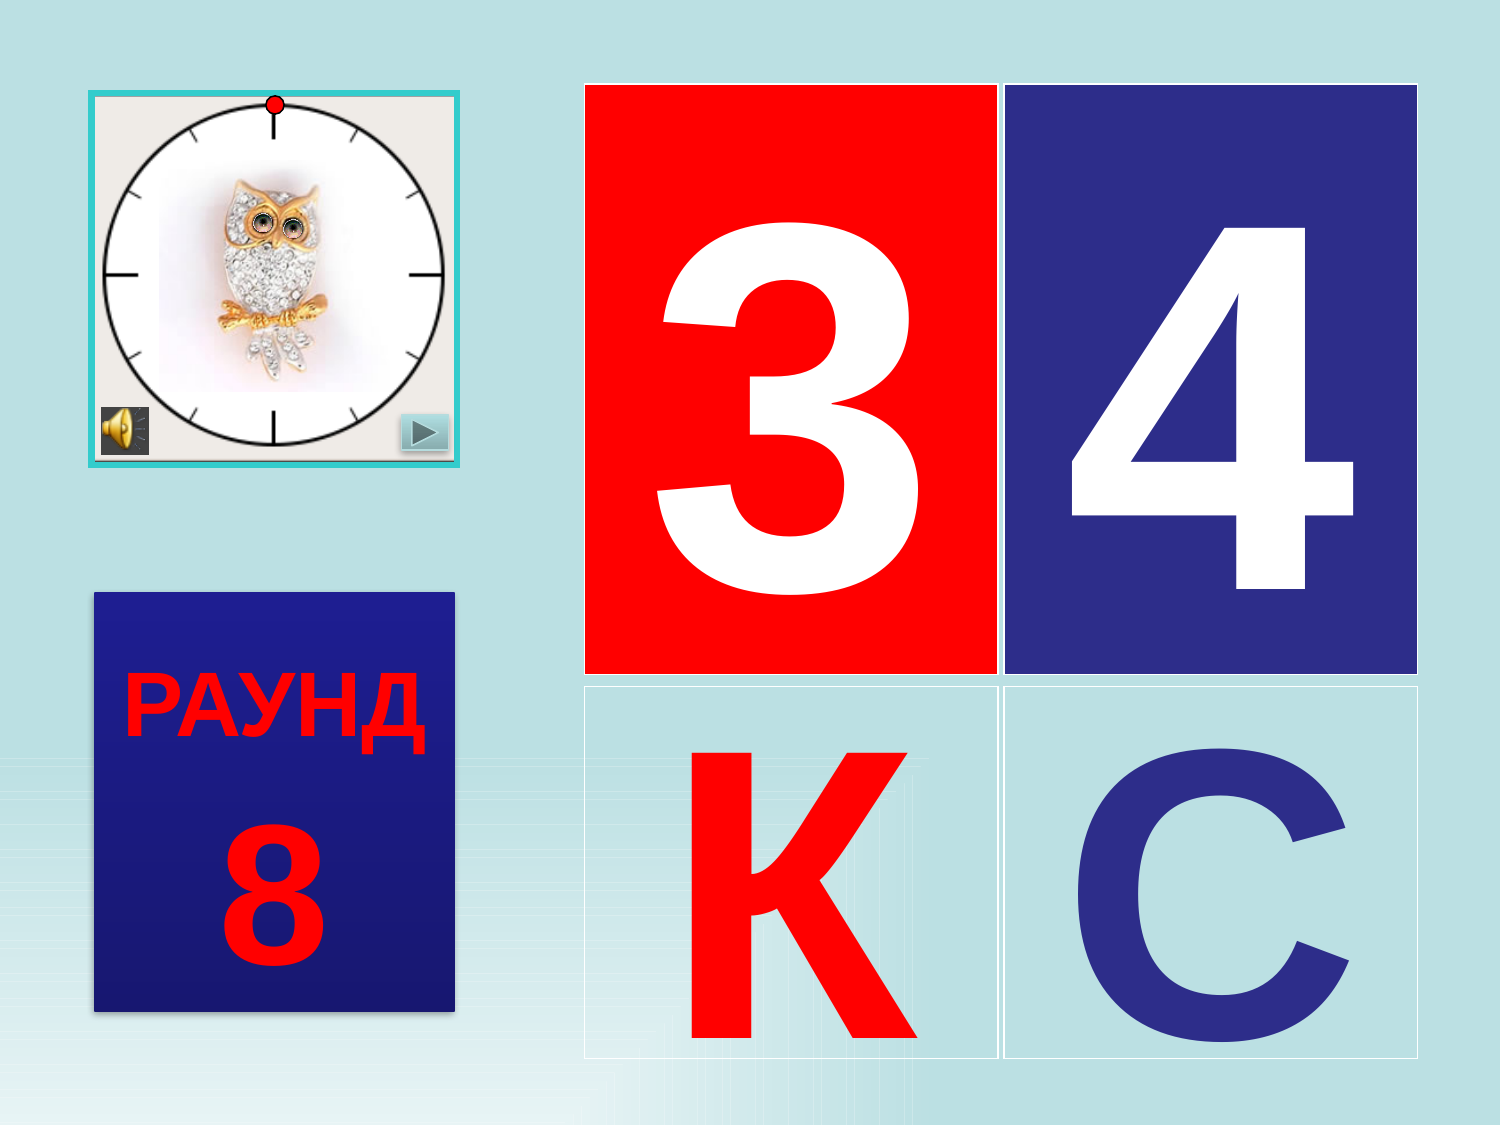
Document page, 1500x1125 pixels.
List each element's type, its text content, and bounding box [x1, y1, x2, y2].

text_box 4 [1004, 84, 1418, 675]
text_box С [1004, 686, 1418, 1059]
text_box 3 [584, 84, 999, 675]
text_box К [584, 686, 998, 1059]
picture [95, 96, 454, 462]
text_box РАУНД 8 [94, 592, 455, 1012]
